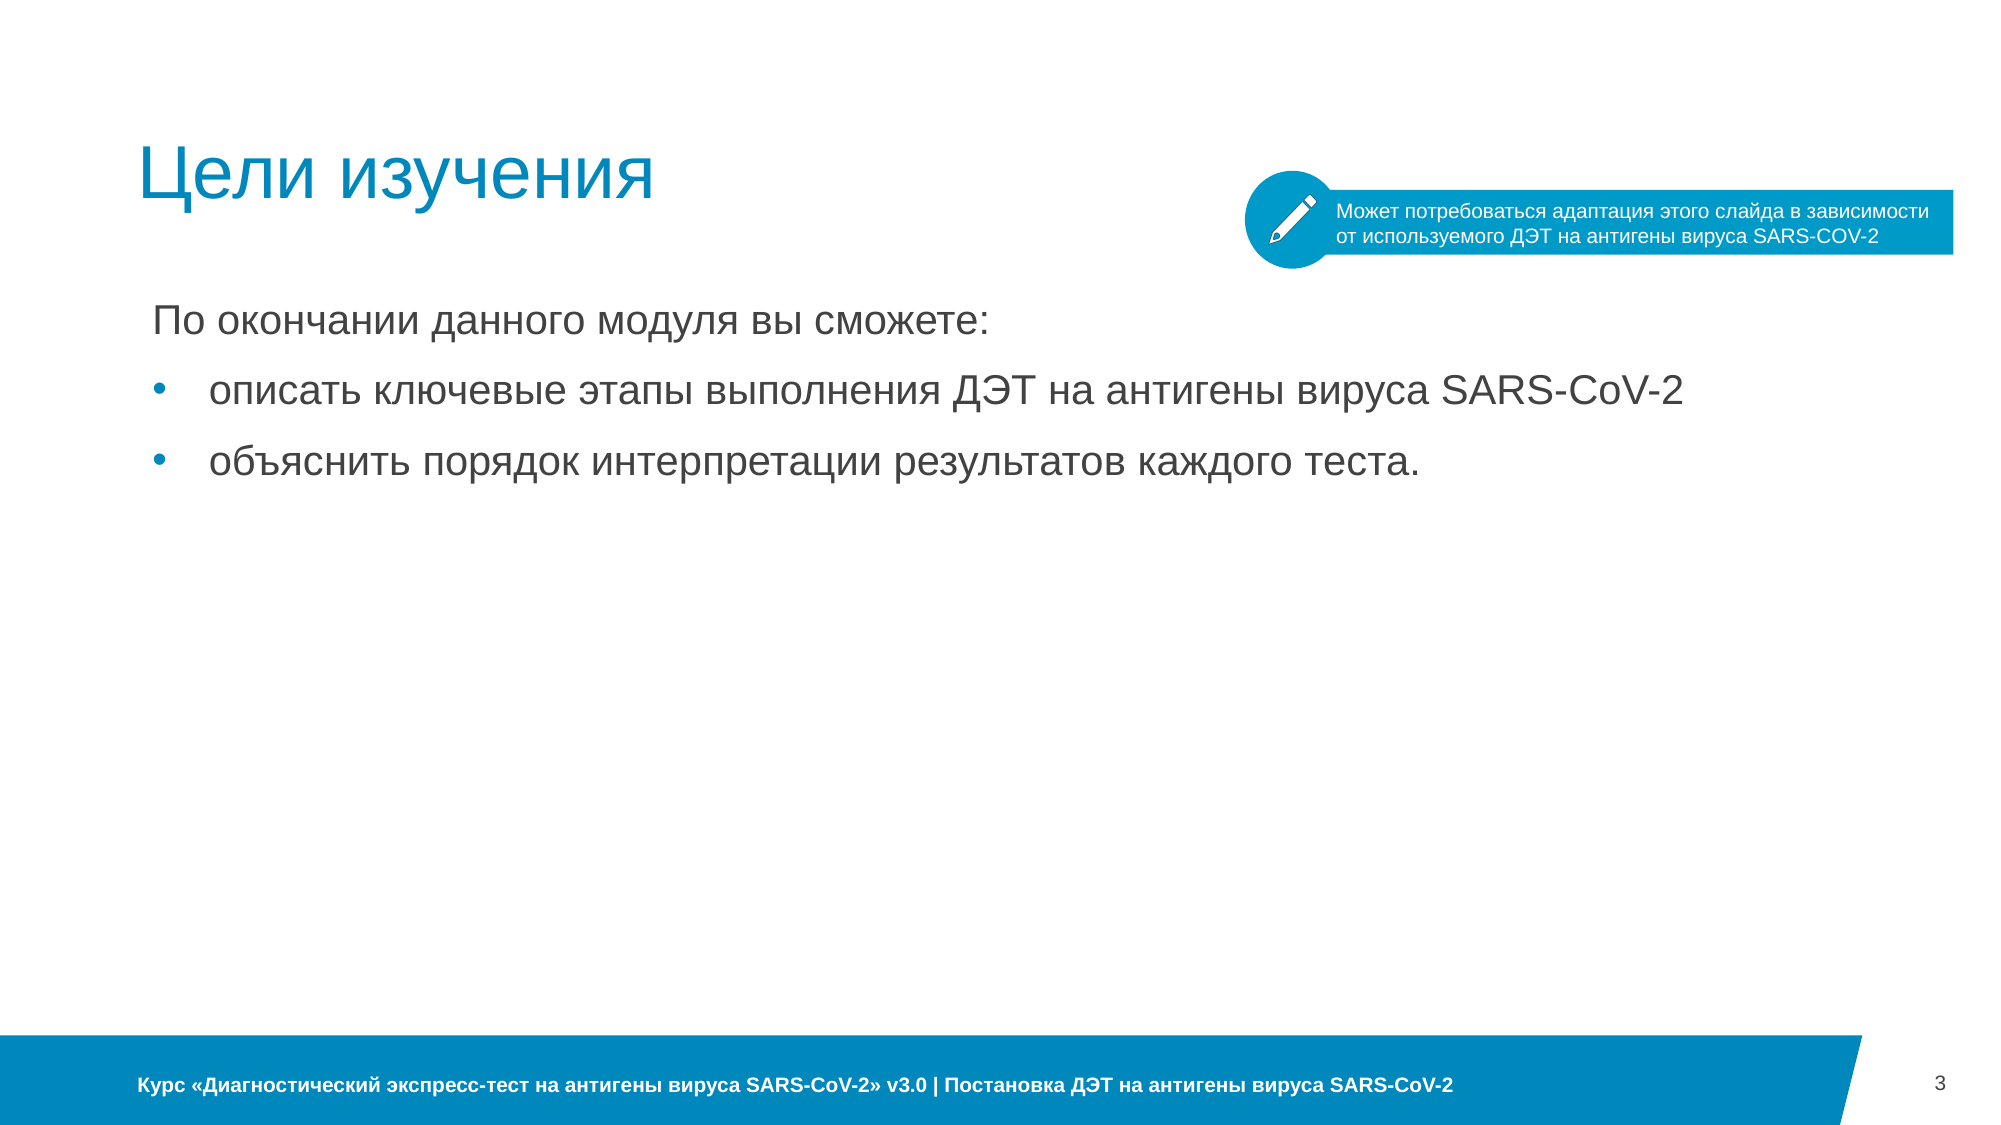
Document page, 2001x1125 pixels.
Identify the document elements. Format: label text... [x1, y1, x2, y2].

list По окончании данного модуля вы сможете: описать ключевые этапы выполнения ДЭТ на антигены вируса SARS-CoV-2 объяснить порядок интерпретации результатов каждого теста. [137, 284, 1863, 1014]
footer Курс «Диагностический экспресс-тест на антигены вируса SARS-CoV-2» v3.0 | Постановка ДЭТ на антигены вируса SARS-CoV-2 [137, 1042, 1845, 1125]
slide_number 3 [1862, 1035, 1947, 1125]
title Цели изучения [137, 59, 1863, 215]
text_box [1244, 170, 1954, 269]
